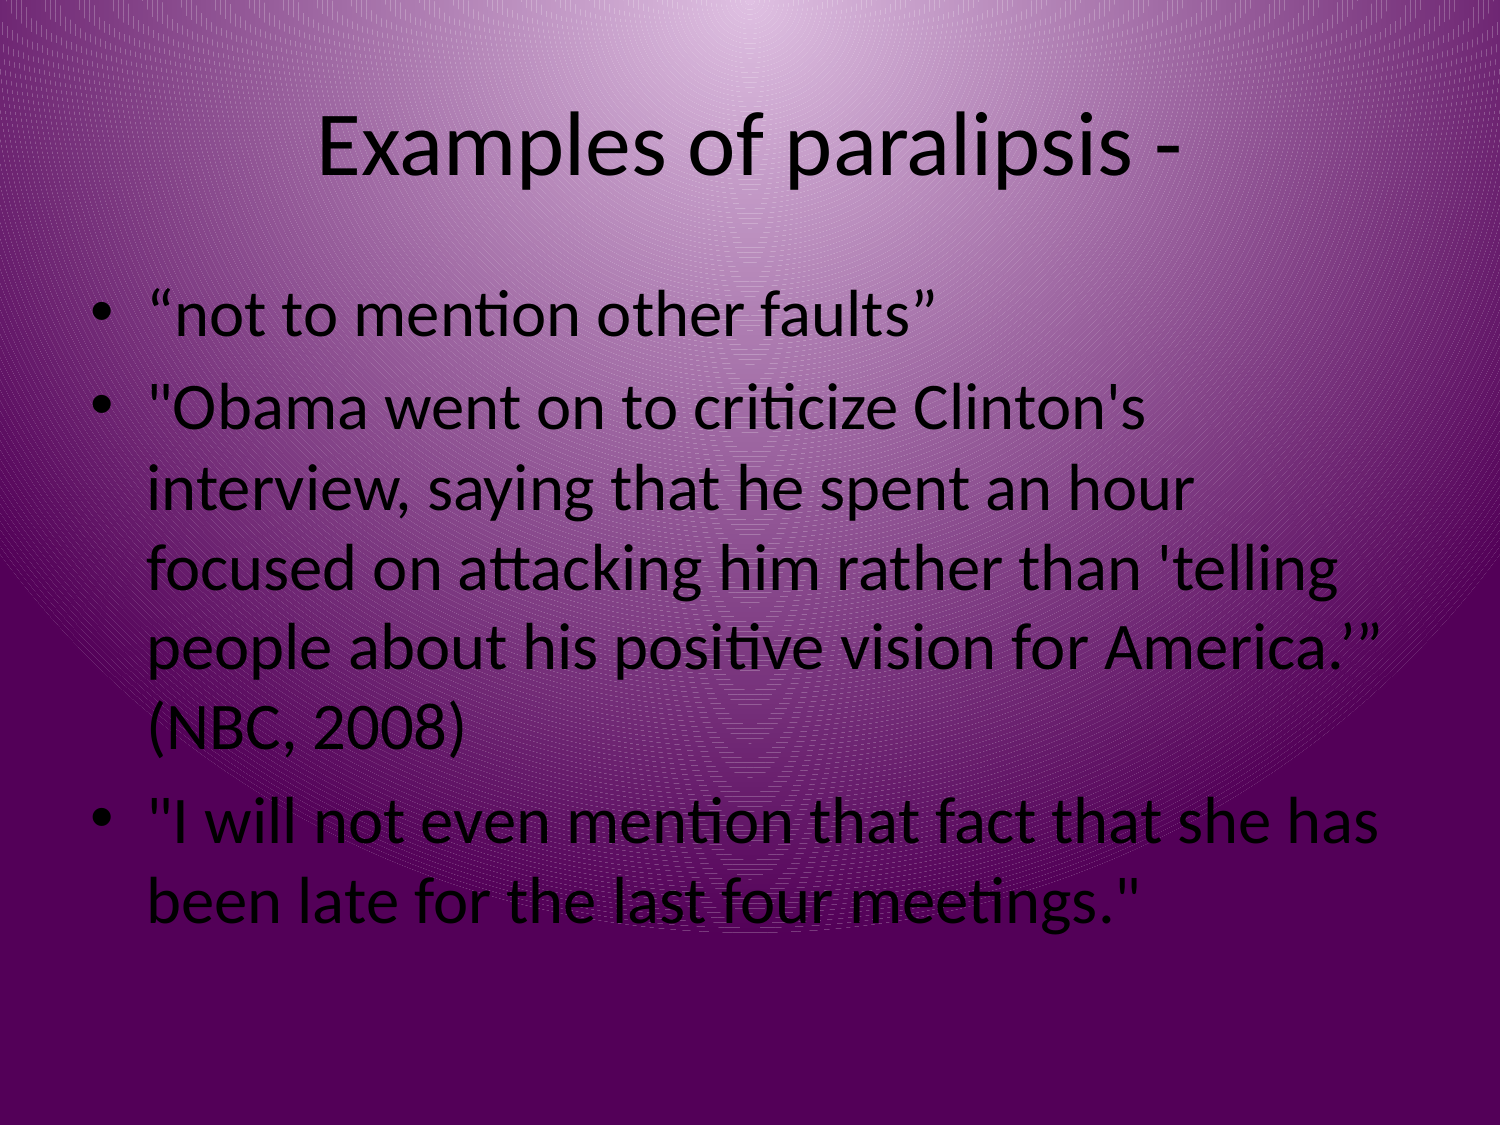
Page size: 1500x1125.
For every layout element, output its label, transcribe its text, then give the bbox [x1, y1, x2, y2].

title Examples of paralipsis - [75, 45, 1425, 233]
list “not to mention other faults” "Obama went on to criticize Clinton's interview, saying that he spent an hour focused on attacking him rather than 'telling people about his positive vision for America.’” (NBC, 2008) "I will not even mention that fact that she has been late for the last four meetings." [75, 262, 1425, 1005]
